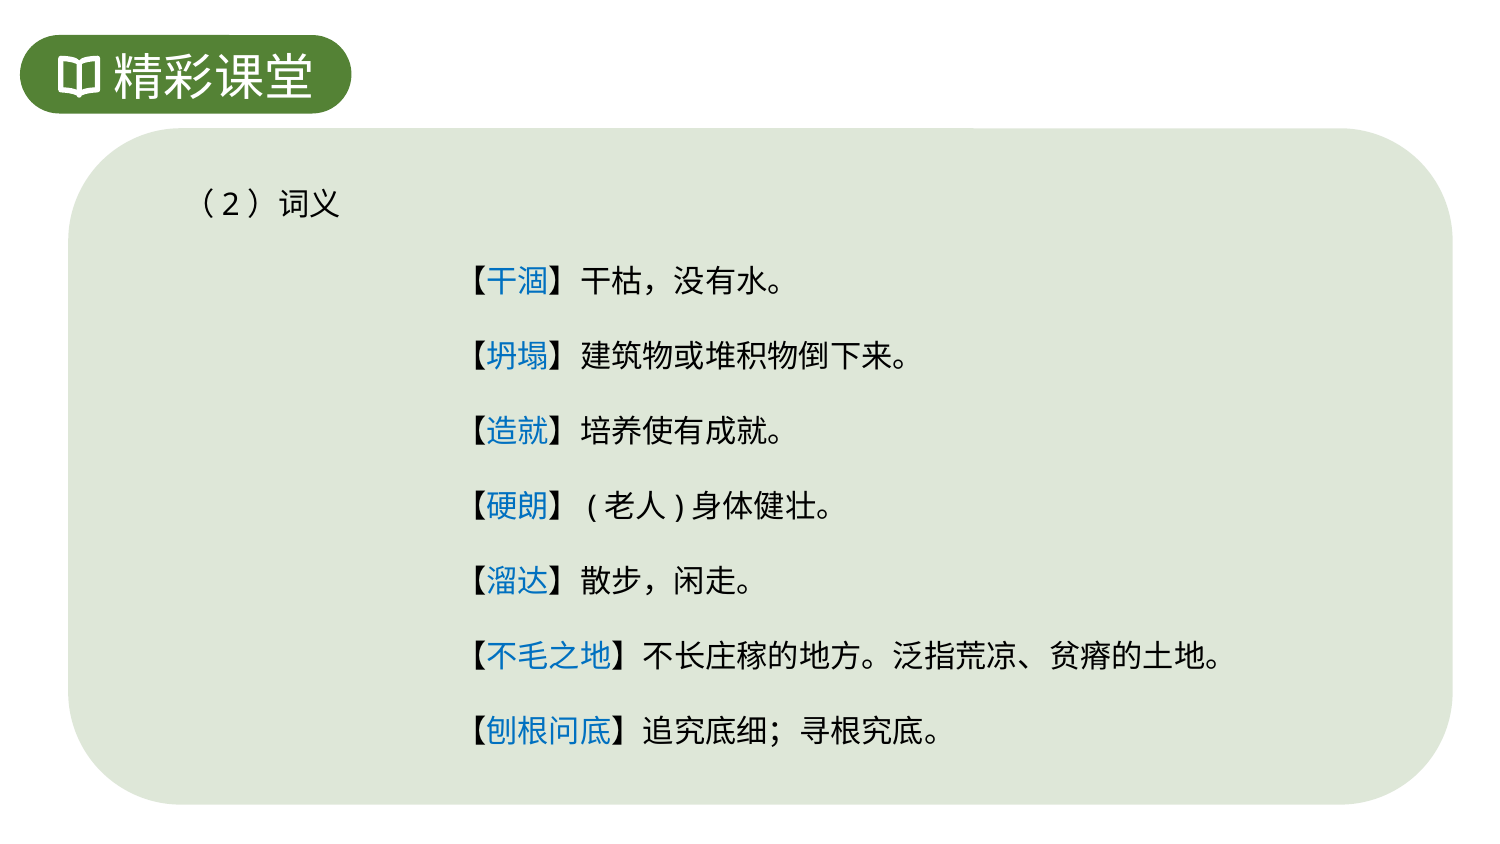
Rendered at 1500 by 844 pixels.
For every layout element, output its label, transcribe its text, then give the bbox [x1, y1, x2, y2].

text_box [18, 33, 353, 115]
text_box 精彩课堂 [102, 40, 333, 112]
text_box 【干涸】干枯，没有水。 【坍塌】建筑物或堆积物倒下来。 【造就】培养使有成就。 【硬朗】(老人)身体健壮。 【溜达】散步，闲走。 【不毛之地】不长庄稼的地方。泛指荒凉、贫瘠的土地。 【刨根问底】追究底细；寻根究底。 [444, 218, 1500, 754]
text_box （2）词义 [171, 178, 1224, 228]
text_box [58, 55, 101, 98]
